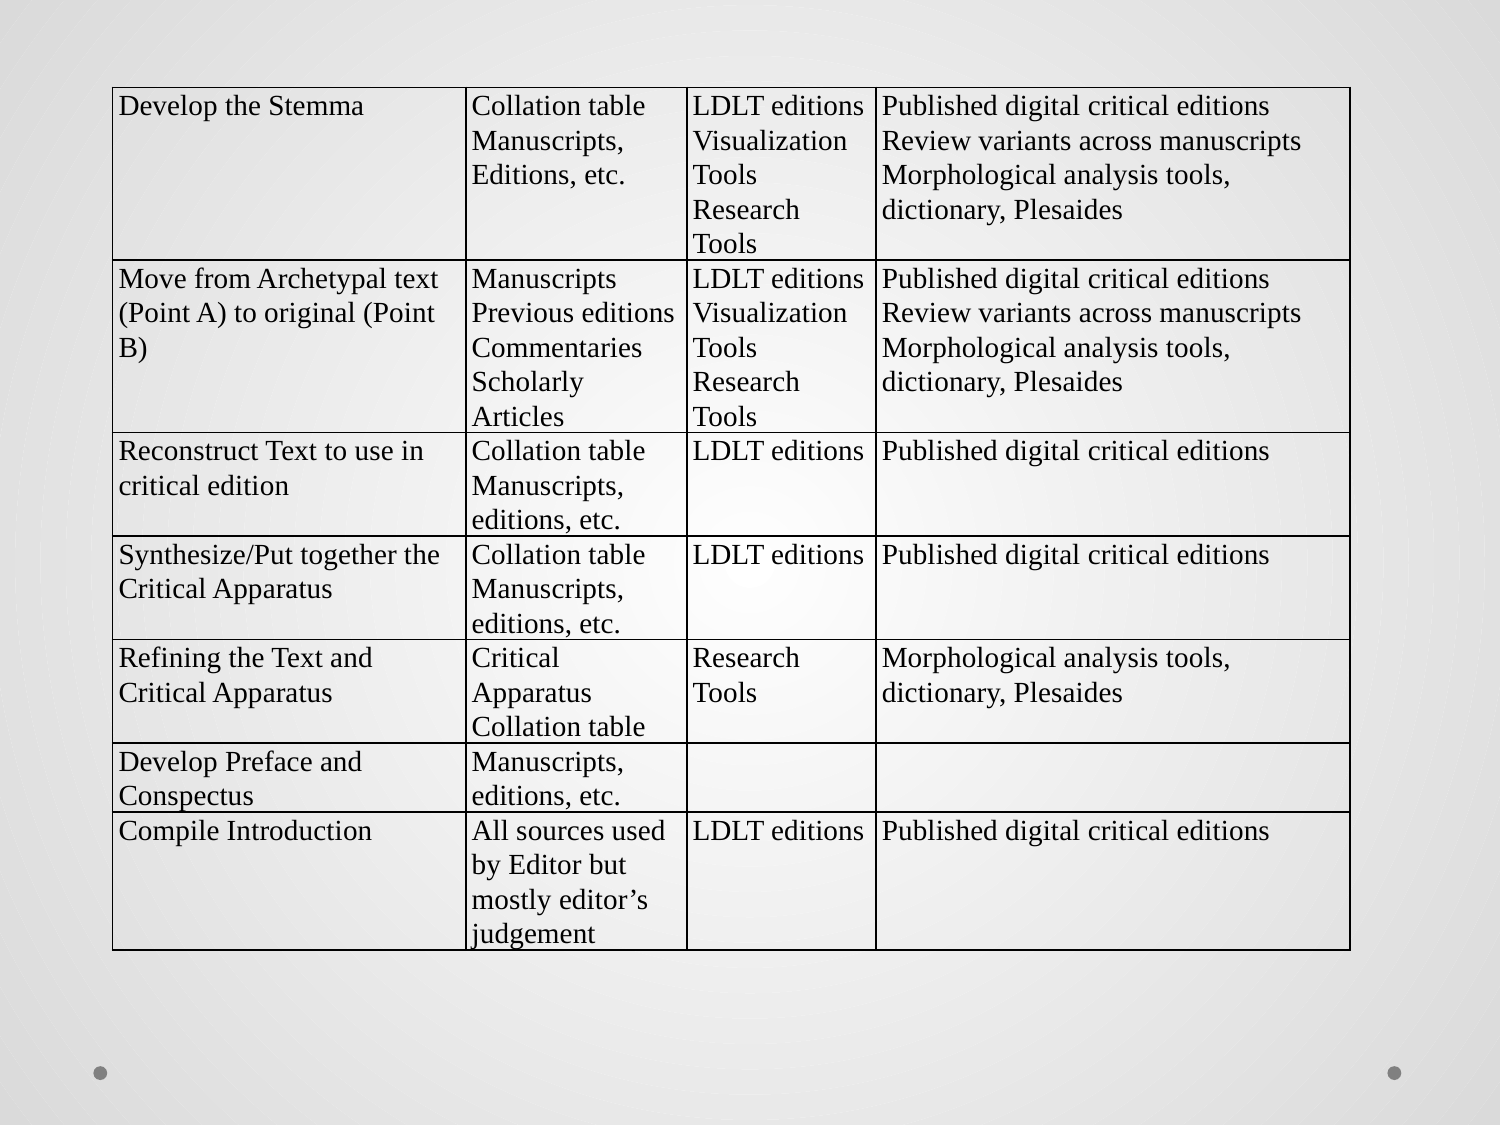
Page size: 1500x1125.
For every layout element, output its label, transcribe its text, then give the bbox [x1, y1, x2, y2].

table_cell LDLT editions [688, 433, 875, 535]
table_cell Published digital critical editions [877, 537, 1349, 639]
table_header Develop the Stemma [113, 88, 465, 259]
table_cell [877, 744, 1349, 811]
table_cell Manuscripts Previous editions Commentaries Scholarly Articles [467, 261, 686, 432]
table_header Collation table Manuscripts, Editions, etc. [467, 88, 686, 259]
table_cell Morphological analysis tools, dictionary, Plesaides [877, 640, 1349, 742]
table_header Published digital critical editions Review variants across manuscripts Morphological analysis tools, dictionary, Plesaides [877, 88, 1349, 259]
table_cell LDLT editions [688, 537, 875, 639]
table_cell Refining the Text and Critical Apparatus [113, 640, 465, 742]
table_cell Published digital critical editions [877, 433, 1349, 535]
table_cell Critical Apparatus Collation table [467, 640, 686, 742]
table_cell Published digital critical editions [877, 813, 1349, 949]
table_cell Reconstruct Text to use in critical edition [113, 433, 465, 535]
table_cell Manuscripts, editions, etc. [467, 744, 686, 811]
table_cell [688, 744, 875, 811]
table_cell Synthesize/Put together the Critical Apparatus [113, 537, 465, 639]
table_cell Research Tools [688, 640, 875, 742]
table_cell All sources used by Editor but mostly editor’s judgement [467, 813, 686, 949]
table_cell Compile Introduction [113, 813, 465, 949]
table_cell LDLT editions Visualization Tools Research Tools [688, 261, 875, 432]
table_cell Collation table Manuscripts, editions, etc. [467, 537, 686, 639]
table_cell Collation table Manuscripts, editions, etc. [467, 433, 686, 535]
table_cell Develop Preface and Conspectus [113, 744, 465, 811]
table_cell Move from Archetypal text (Point A) to original (Point B) [113, 261, 465, 432]
table_cell LDLT editions [688, 813, 875, 949]
table_header LDLT editions Visualization Tools Research Tools [688, 88, 875, 259]
table_cell Published digital critical editions Review variants across manuscripts Morphological analysis tools, dictionary, Plesaides [877, 261, 1349, 432]
